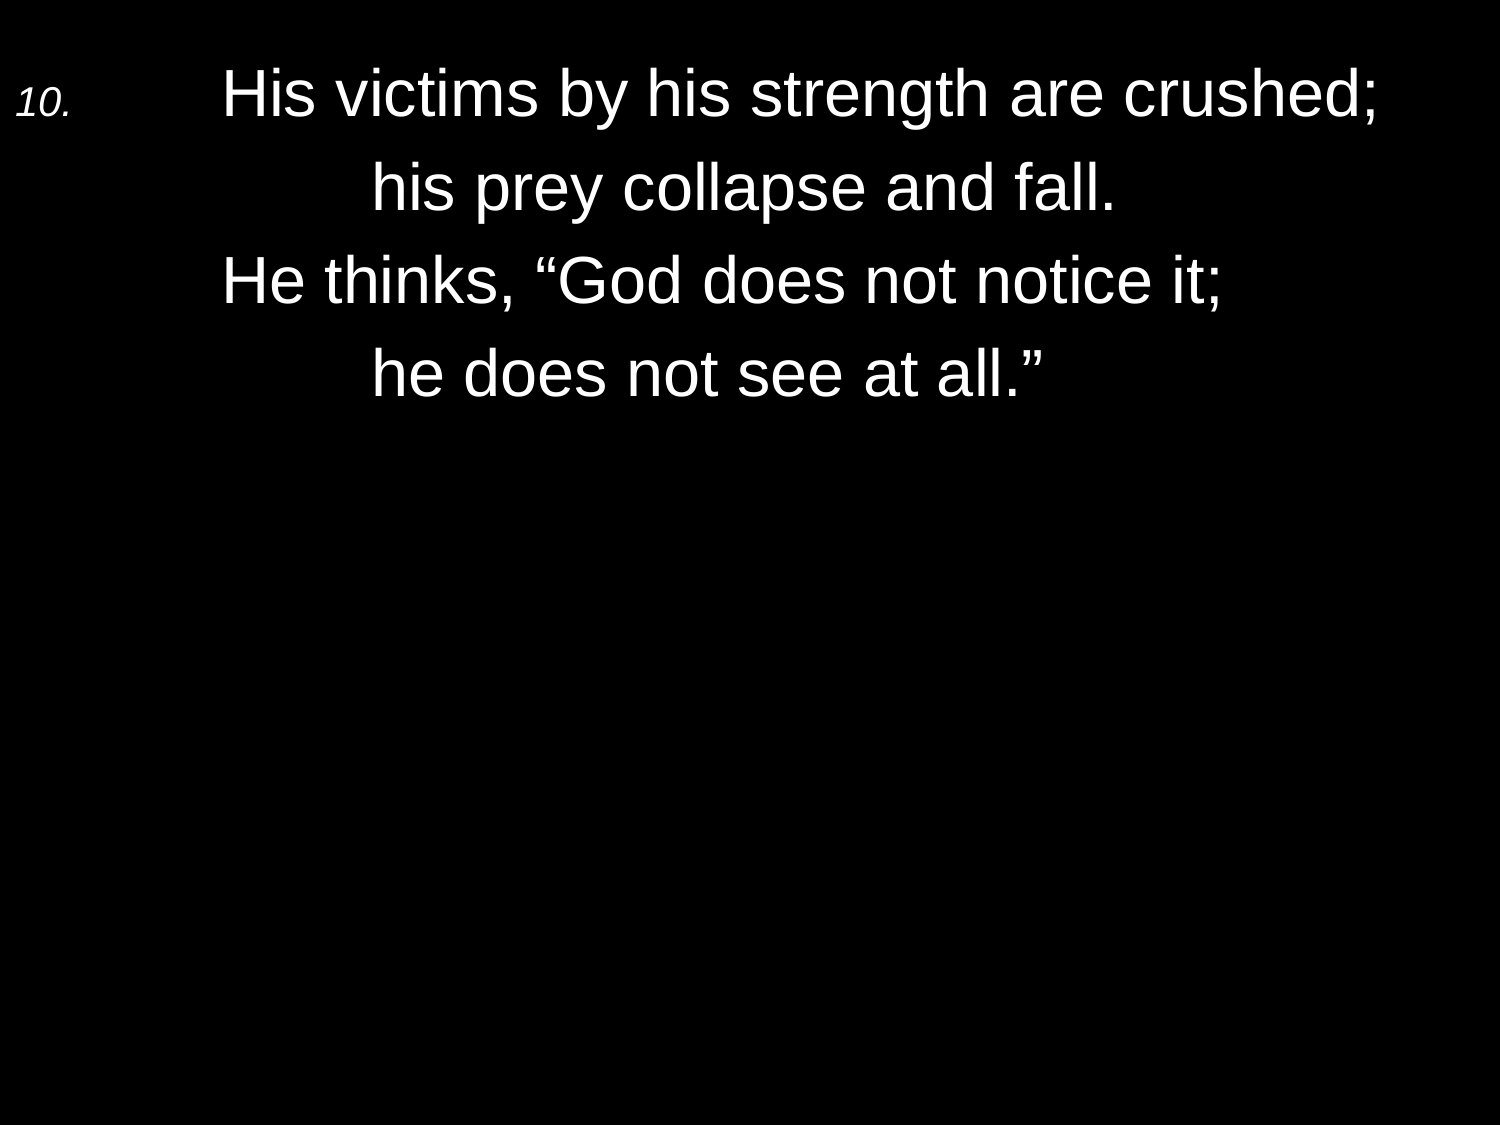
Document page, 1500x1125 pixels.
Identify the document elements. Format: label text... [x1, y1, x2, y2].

list 10. His victims by his strength are crushed; his prey collapse and fall. He thinks, “God does not notice it; he does not see at all.” [0, 42, 1500, 1047]
